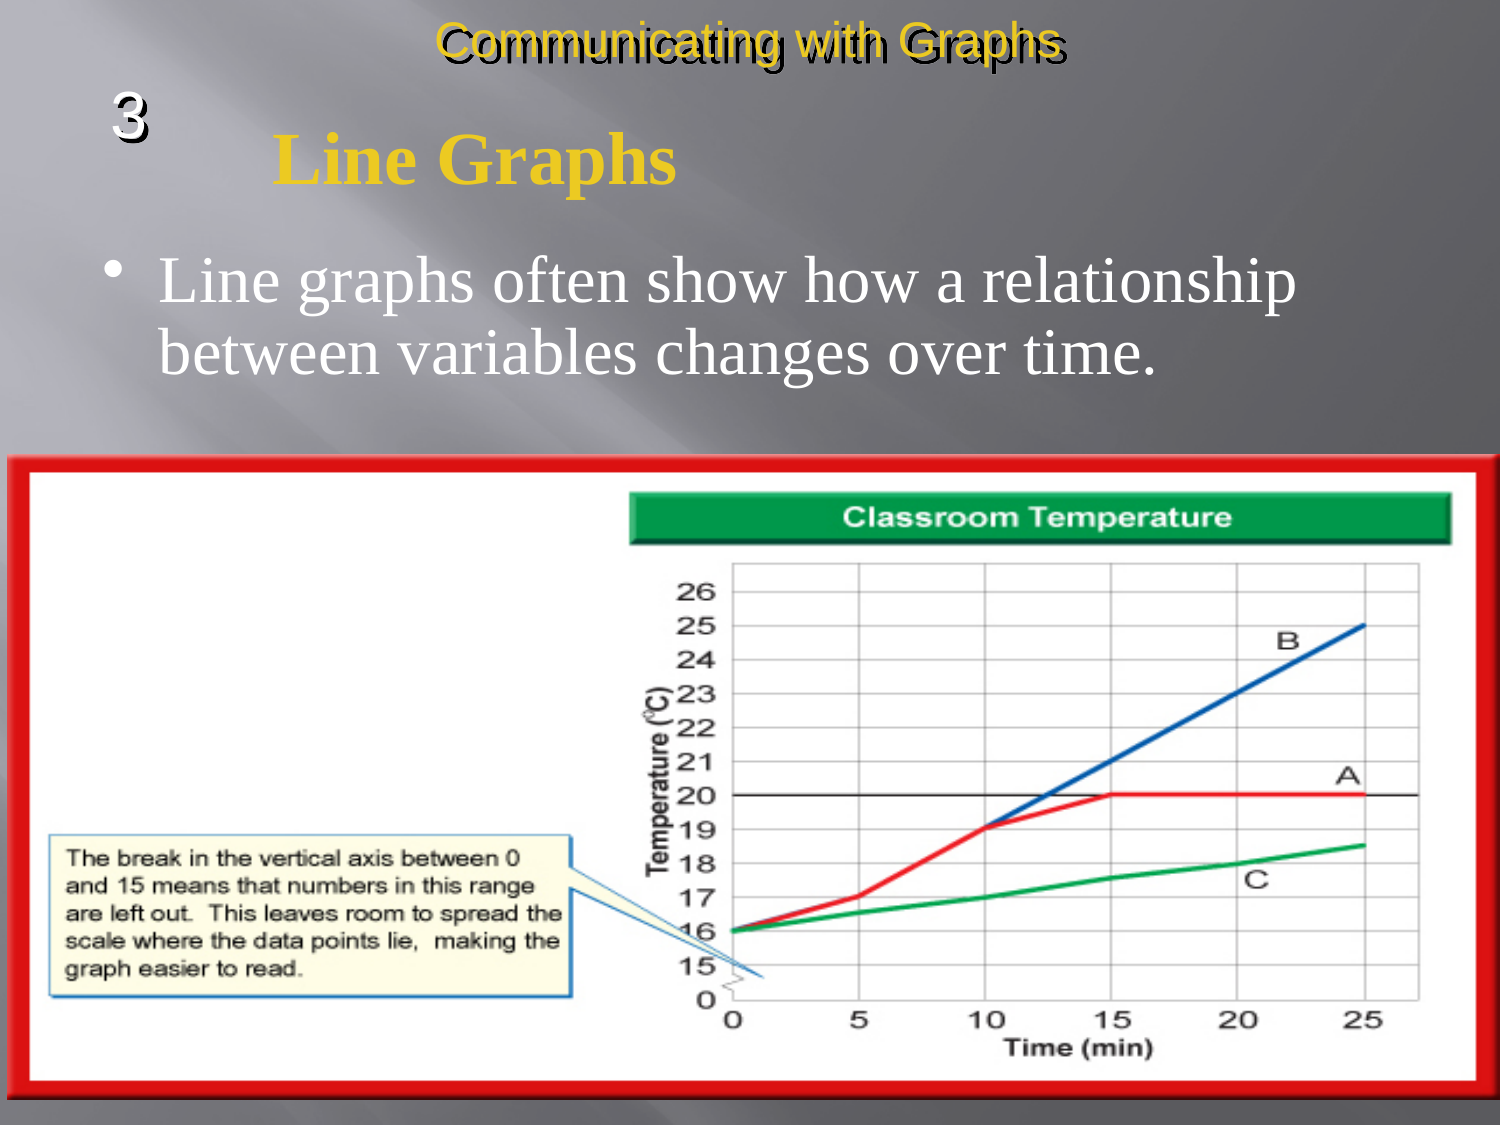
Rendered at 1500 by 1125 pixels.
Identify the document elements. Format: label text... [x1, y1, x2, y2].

picture [7, 453, 1500, 1101]
text_box 3 [95, 64, 163, 160]
text_box Communicating with Graphs [419, 0, 1077, 75]
text_box Line graphs often show how a relationship between variables changes over time. [87, 237, 1400, 397]
text_box Line Graphs [257, 112, 694, 209]
